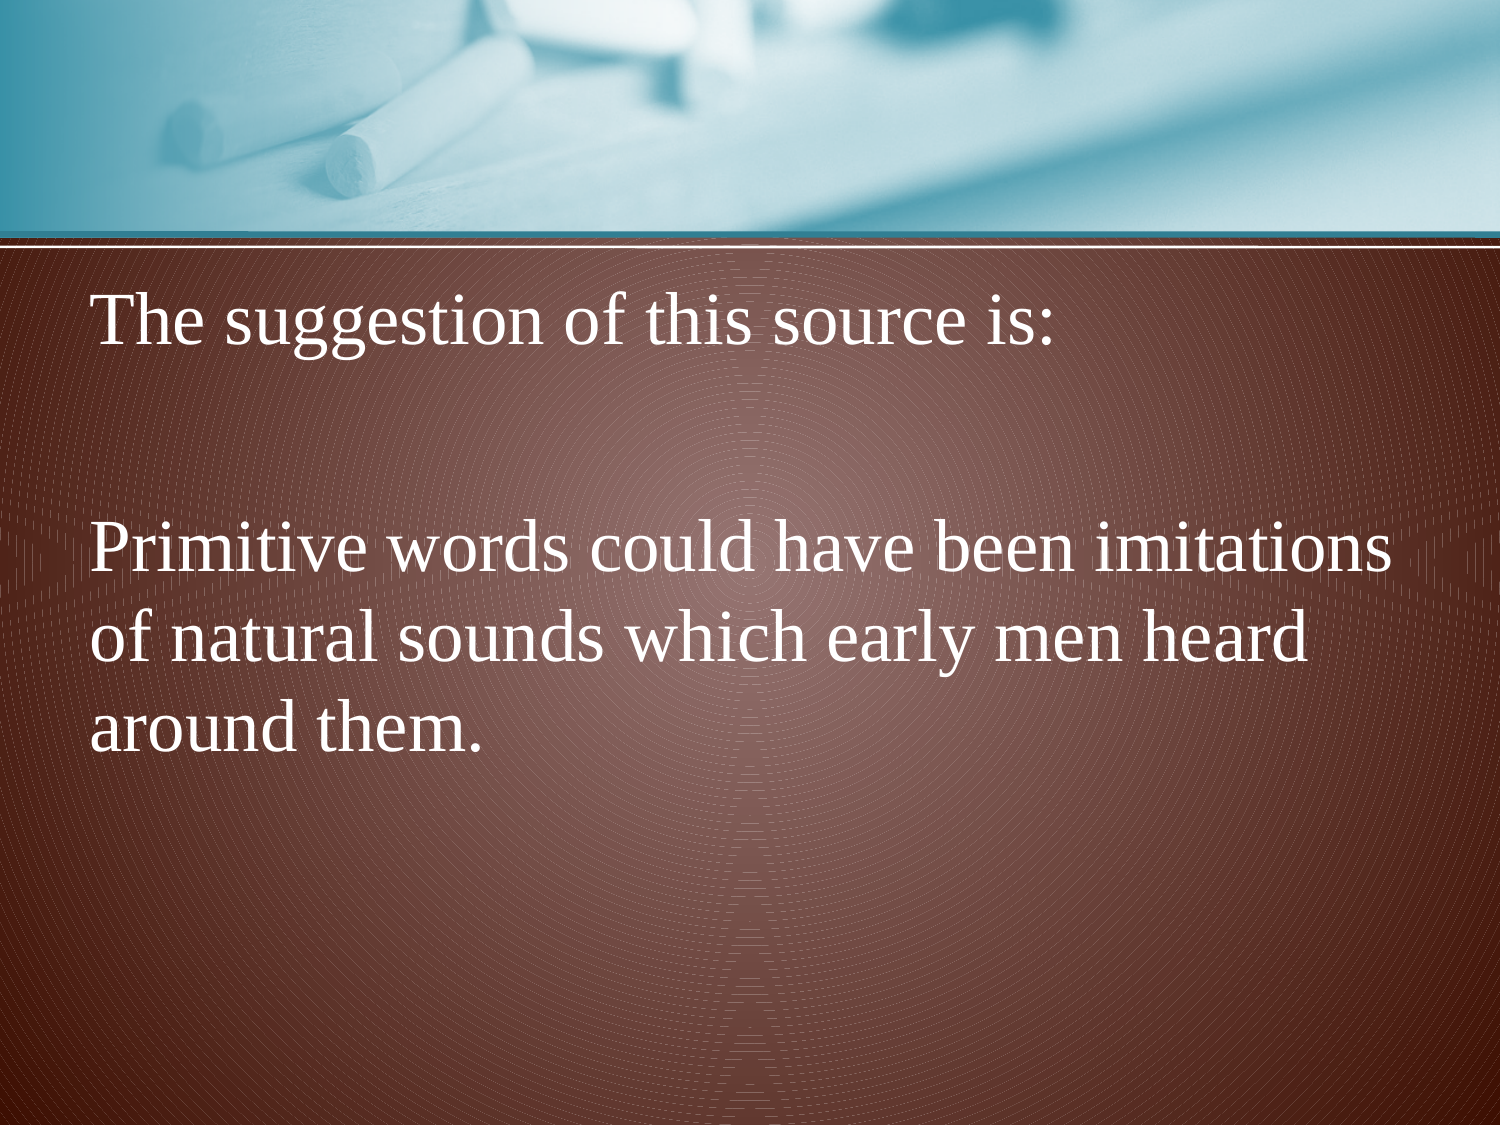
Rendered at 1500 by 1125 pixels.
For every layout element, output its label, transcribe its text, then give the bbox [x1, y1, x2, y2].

list The suggestion of this source is: Primitive words could have been imitations of natural sounds which early men heard around them. [75, 262, 1425, 1005]
